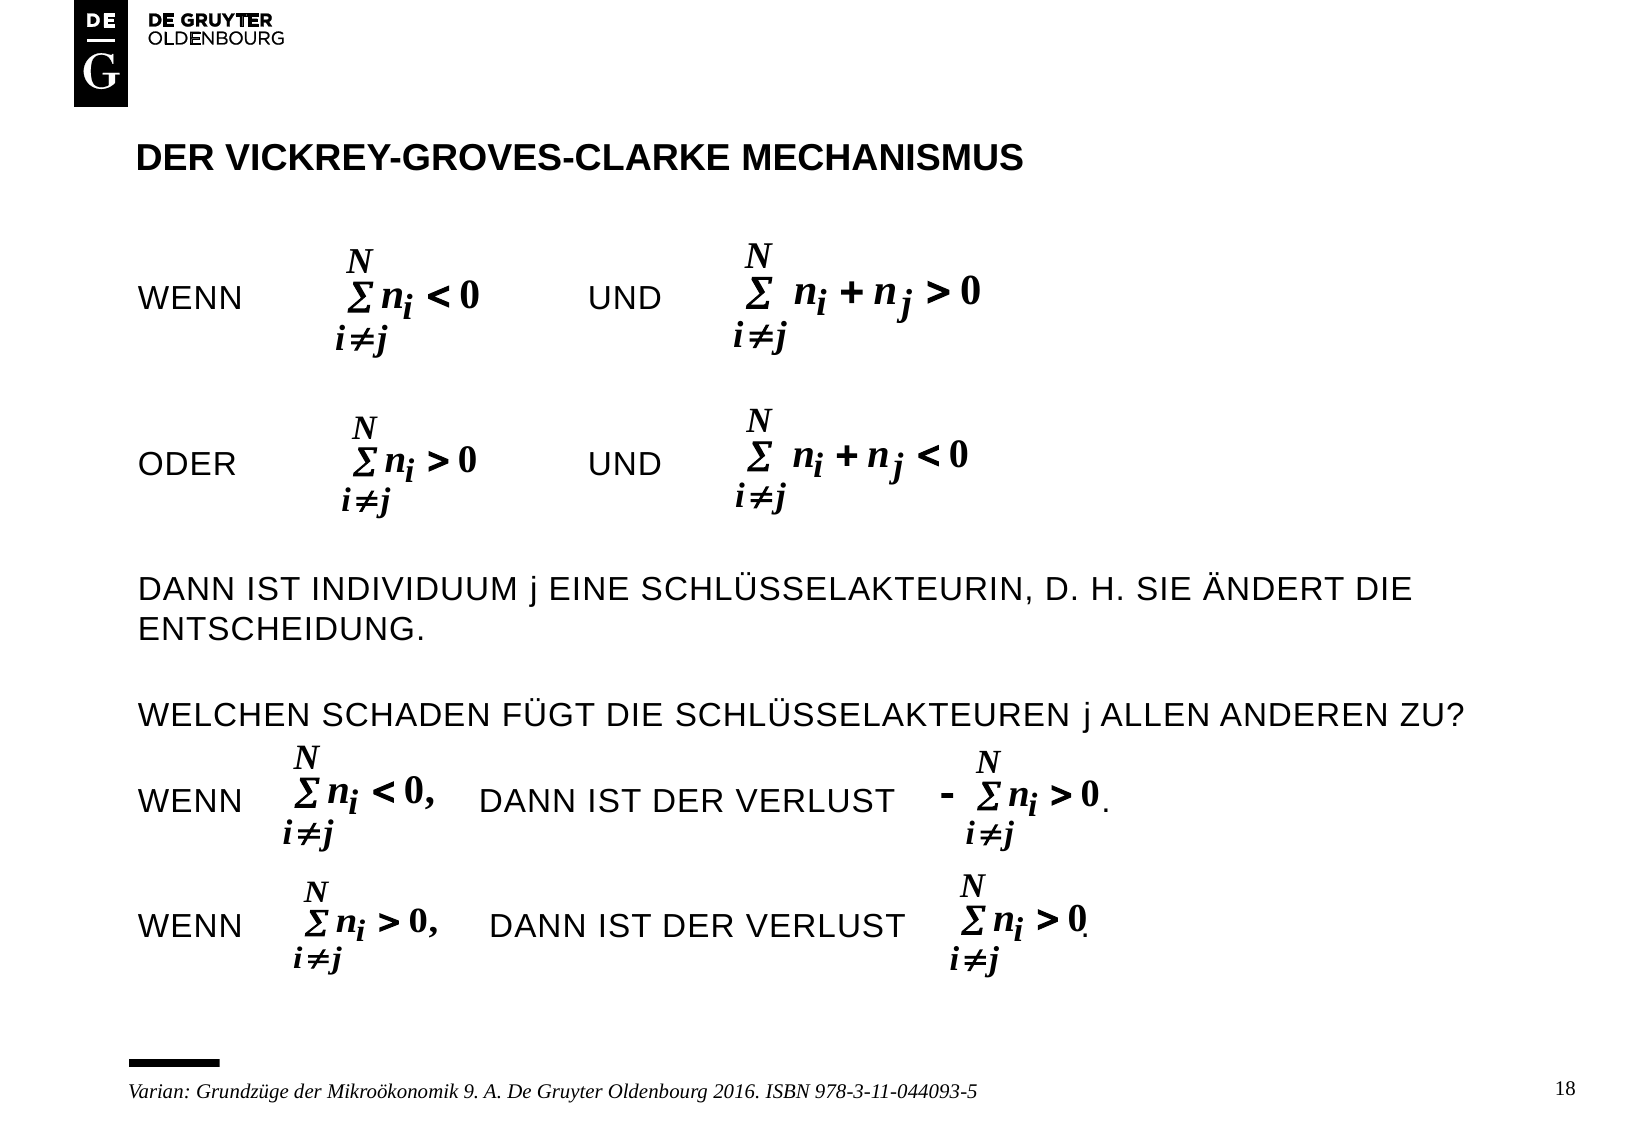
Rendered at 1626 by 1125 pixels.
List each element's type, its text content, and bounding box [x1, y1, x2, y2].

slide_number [128, 1077, 1539, 1108]
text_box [732, 401, 971, 518]
title Der vickrey-groves-clarke mechanismus [135, 132, 1563, 192]
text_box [290, 875, 440, 977]
list Wenn und Oder und dann ist individuum j eine schlüsselakteurin, d. h. sie ändert die Entscheidung. Welchen schaden fügt die schlüsselakteuren j allen anderen zu? Wenn dann ist der verlust . wenn dann ist der Verlust . [137, 241, 1565, 1007]
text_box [338, 409, 479, 521]
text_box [279, 737, 437, 855]
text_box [938, 743, 1102, 855]
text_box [946, 866, 1089, 980]
slide_number 18 [1554, 1074, 1614, 1104]
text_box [332, 240, 482, 360]
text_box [730, 234, 983, 358]
